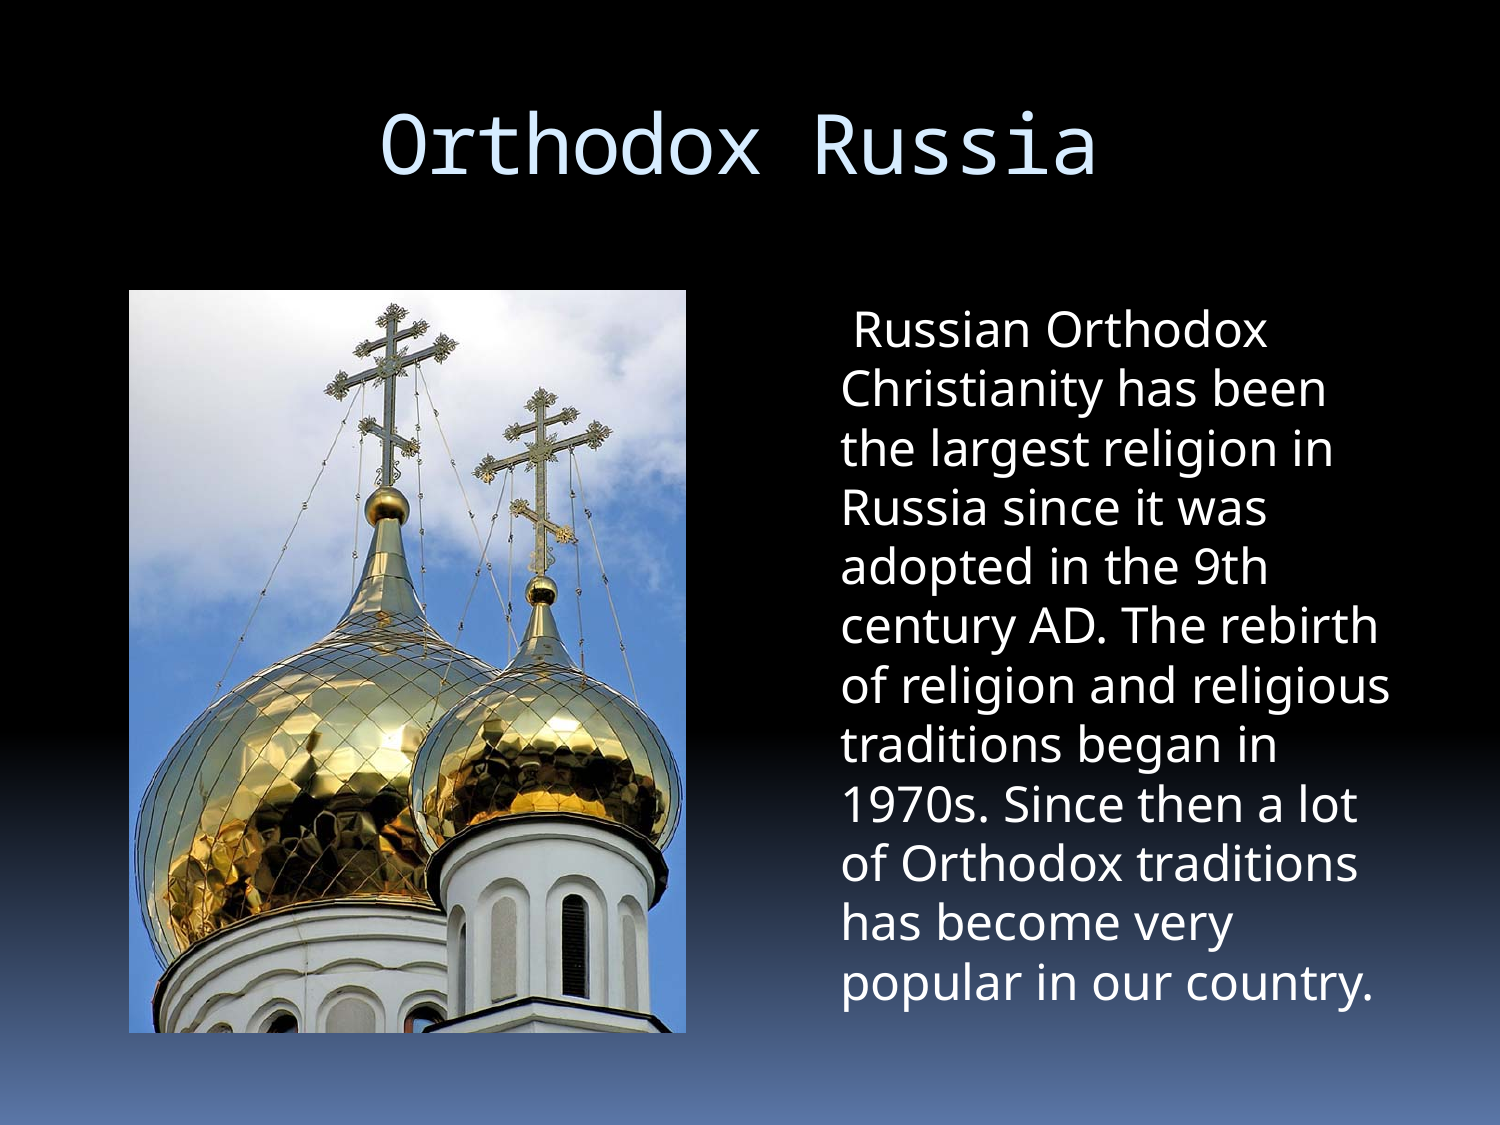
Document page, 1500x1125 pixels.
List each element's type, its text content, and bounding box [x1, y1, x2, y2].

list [128, 289, 687, 1034]
title Orthodox Russia [75, 83, 1425, 234]
list Russian Orthodox Christianity has been the largest religion in Russia since it was adopted in the 9th century AD. The rebirth of religion and religious traditions began in 1970s. Since then a lot of Orthodox traditions has become very popular in our country. [763, 290, 1427, 1033]
